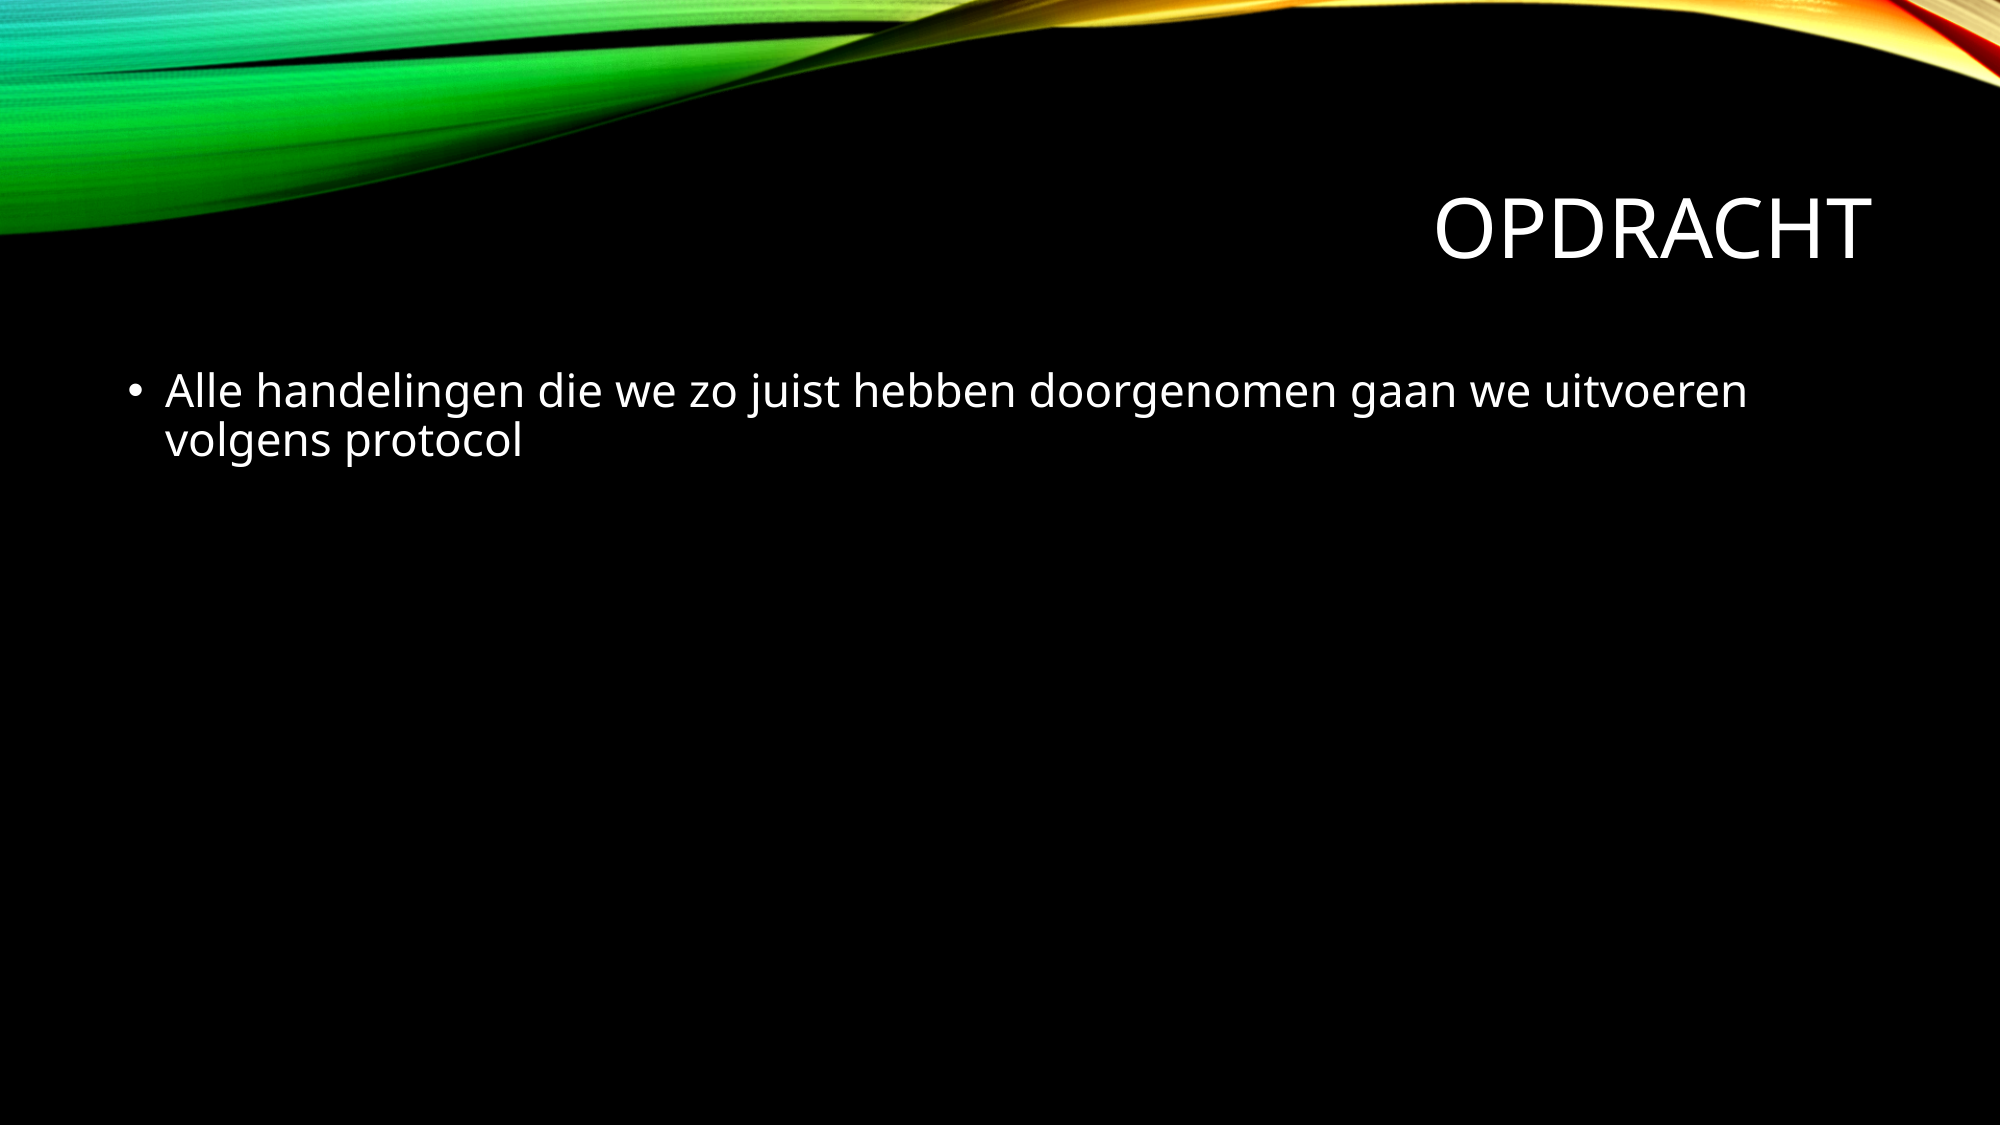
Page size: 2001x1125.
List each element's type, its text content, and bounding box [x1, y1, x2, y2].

picture [0, 0, 2000, 237]
list Alle handelingen die we zo juist hebben doorgenomen gaan we uitvoeren volgens protocol [112, 360, 1888, 1021]
title Opdracht [474, 125, 1888, 338]
